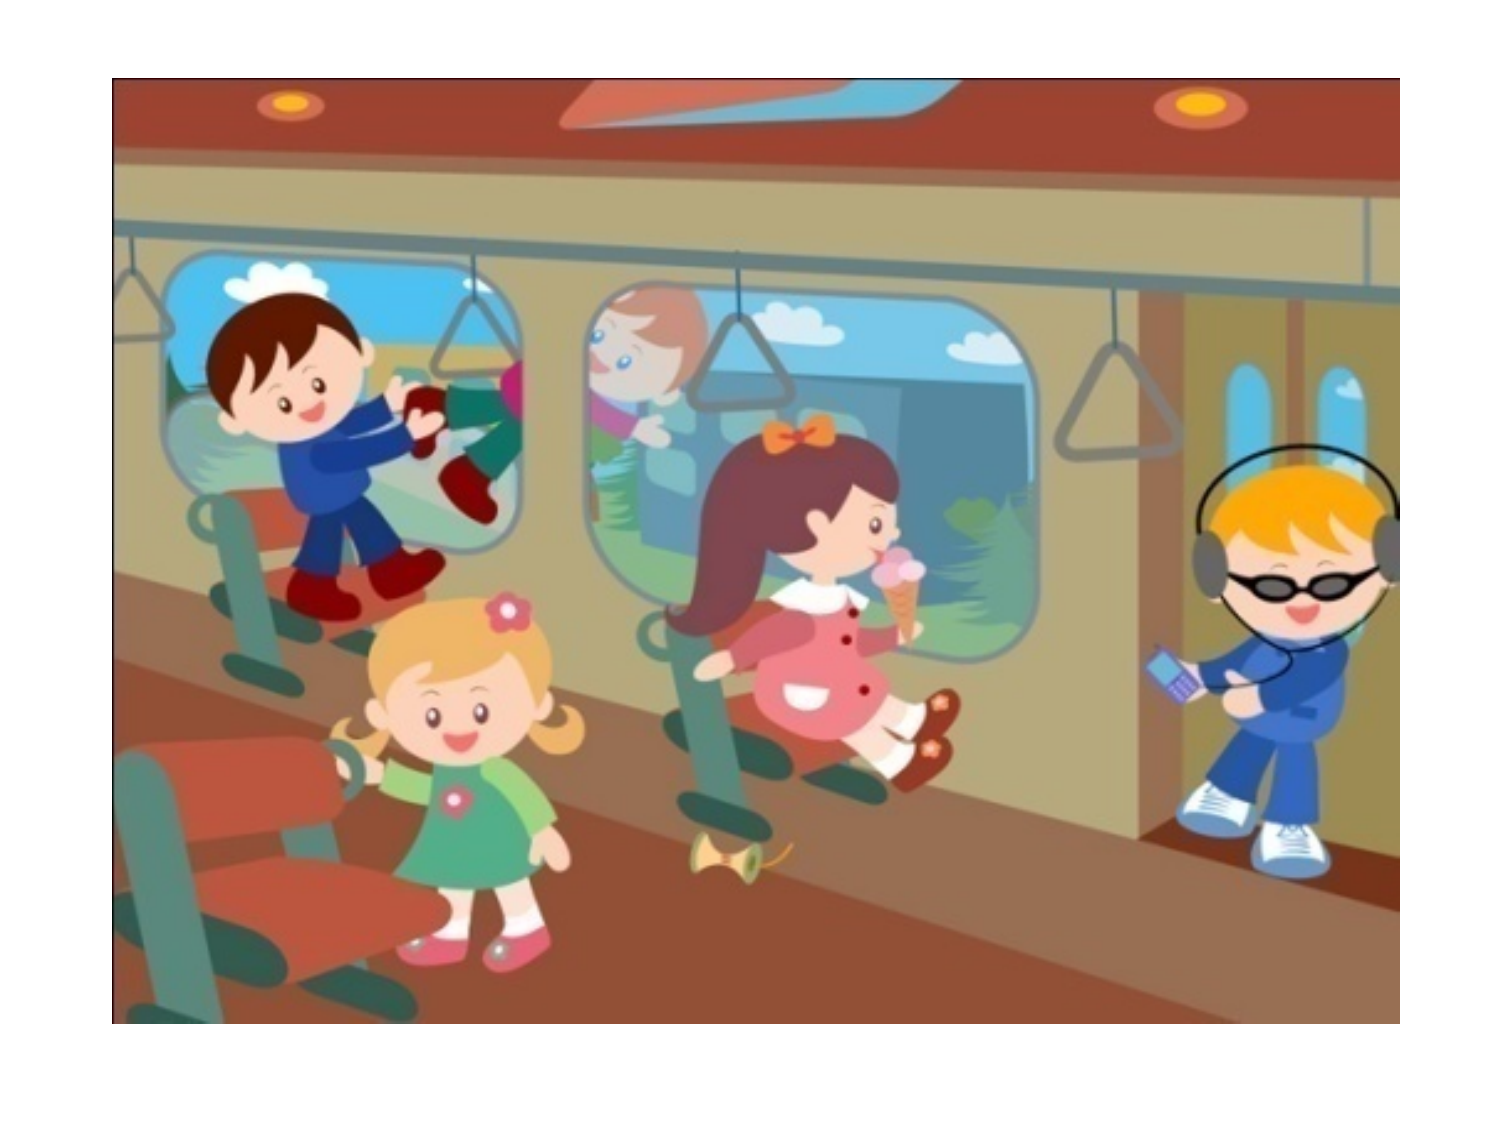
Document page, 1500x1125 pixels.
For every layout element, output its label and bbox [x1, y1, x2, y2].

list [111, 77, 1400, 1024]
